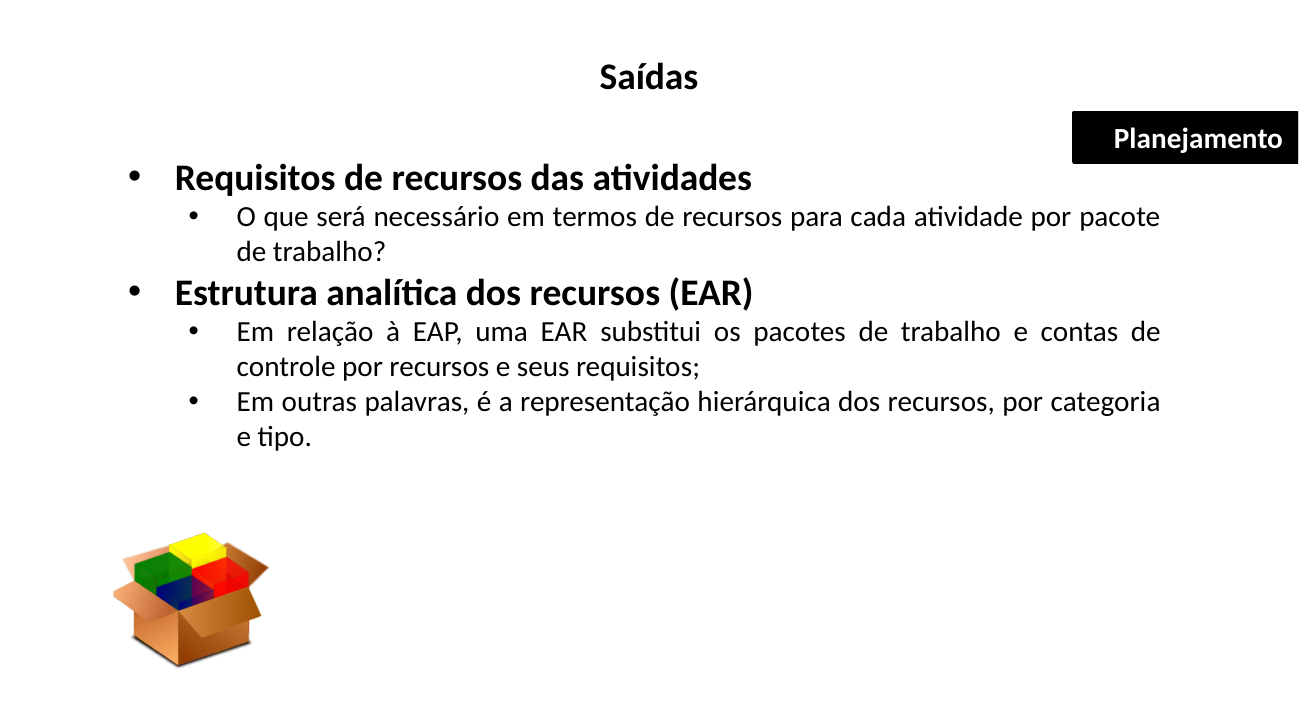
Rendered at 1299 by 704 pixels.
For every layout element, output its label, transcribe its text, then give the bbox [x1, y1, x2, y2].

text_box Saídas [0, 44, 1299, 106]
picture [112, 520, 273, 672]
text_box Planejamento [1074, 112, 1299, 162]
text_box Requisitos de recursos das atividades O que será necessário em termos de recursos para cada atividade por pacote de trabalho? Estrutura analítica dos recursos (EAR) Em relação à EAP, uma EAR substitui os pacotes de trabalho e contas de controle por recursos e seus requisitos; Em outras palavras, é a representação hierárquica dos recursos, por categoria e tipo. [113, 145, 1177, 464]
